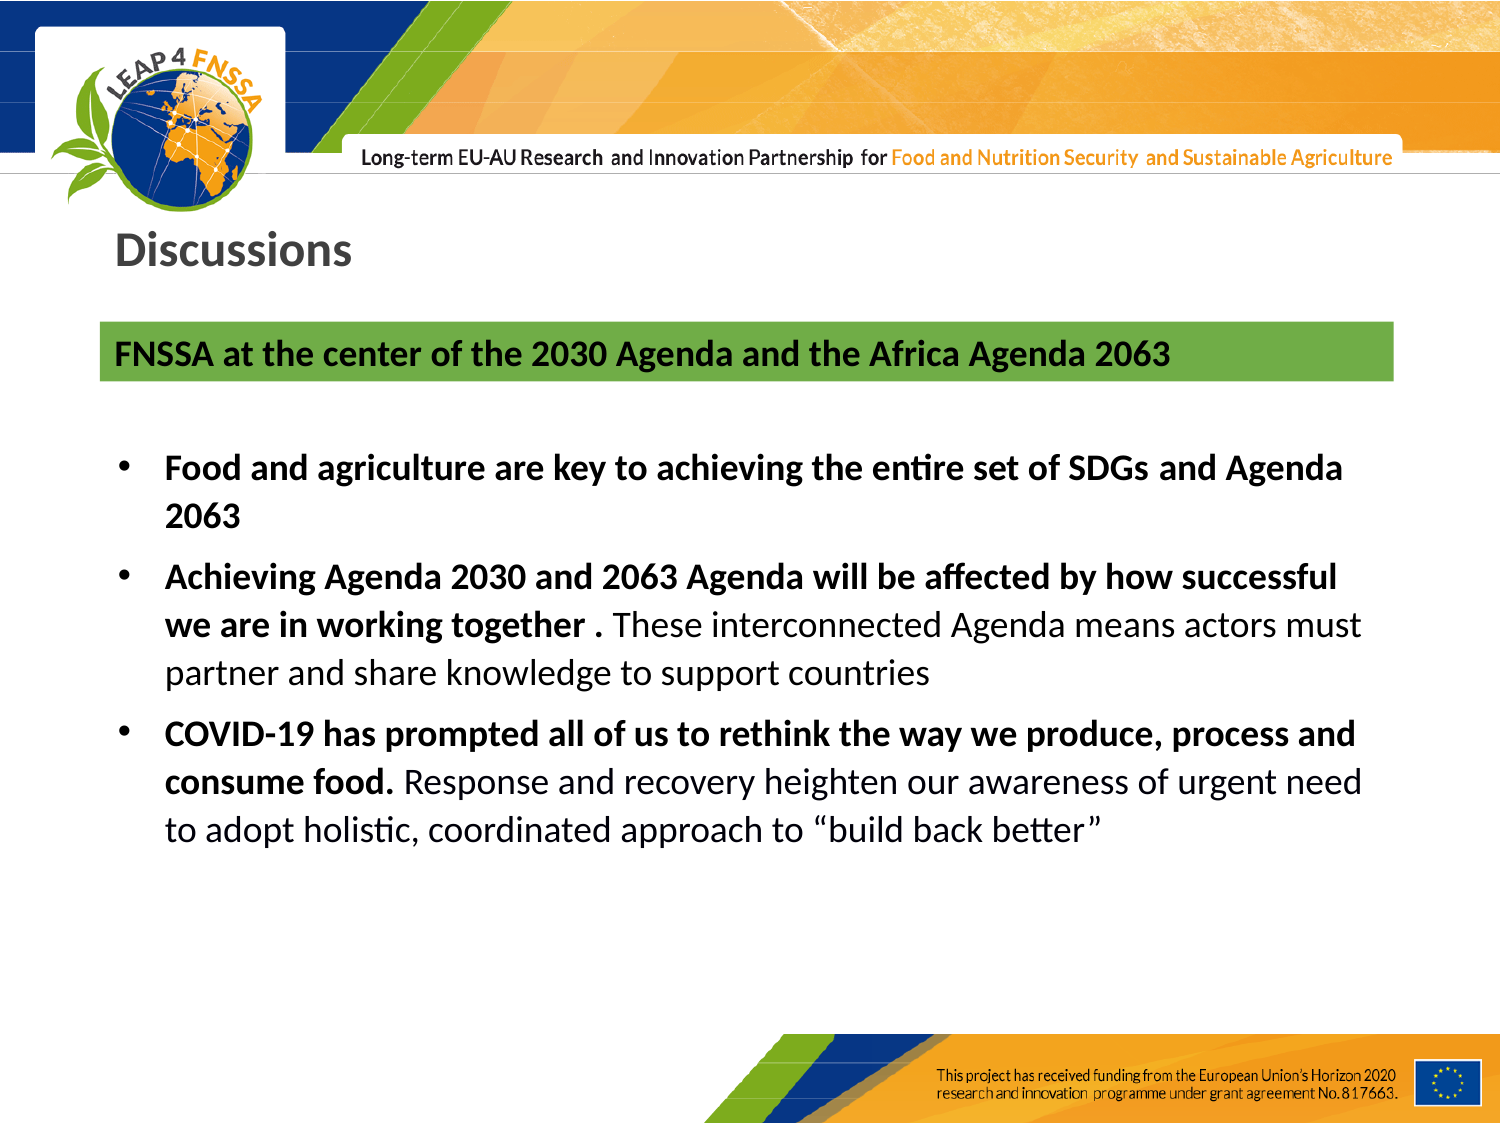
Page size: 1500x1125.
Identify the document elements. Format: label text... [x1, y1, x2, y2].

text_box FNSSA at the center of the 2030 Agenda and the Africa Agenda 2063 [99, 321, 1394, 382]
picture [0, 1, 1500, 251]
text_box Food and agriculture are key to achieving the entire set of SDGs and Agenda 2063 Achieving Agenda 2030 and 2063 Agenda will be affected by how successful we are in working together . These interconnected Agenda means actors must partner and share knowledge to support countries COVID-19 has prompted all of us to rethink the way we produce, process and consume food. Response and recovery heighten our awareness of urgent need to adopt holistic, coordinated approach to “build back better” [103, 382, 1397, 858]
picture [0, 1034, 1500, 1123]
list Discussions [99, 215, 1448, 300]
